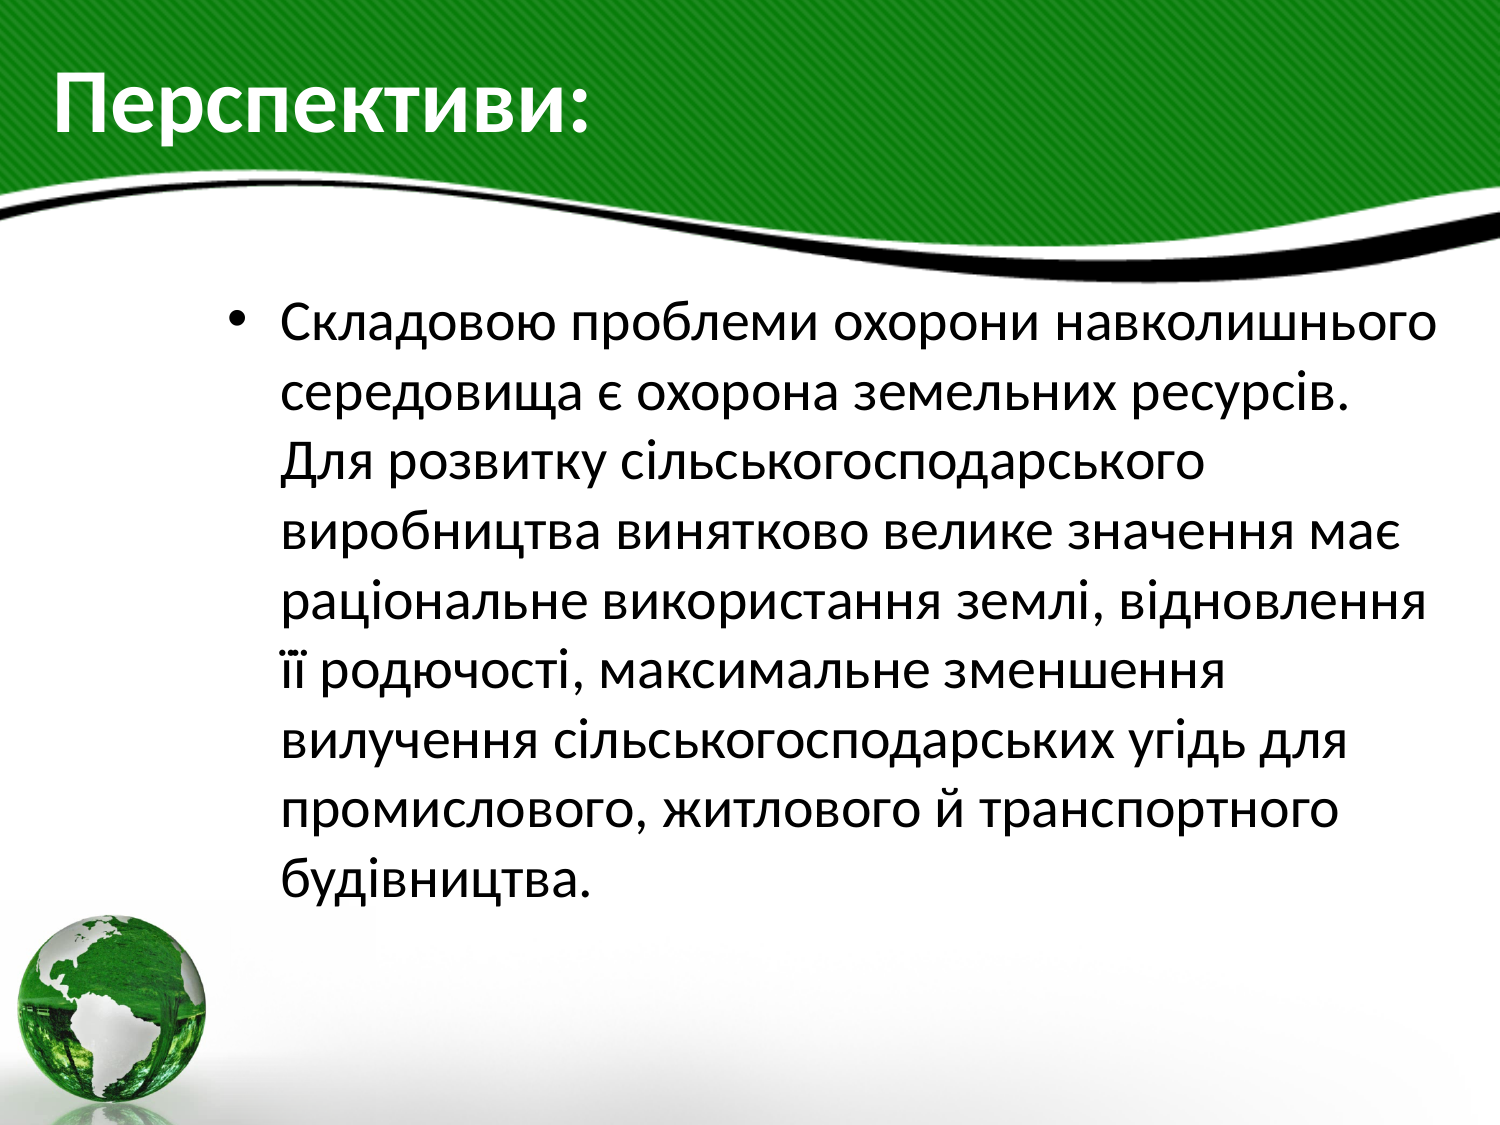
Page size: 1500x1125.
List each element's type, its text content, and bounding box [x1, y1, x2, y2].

list Складовою проблеми охорони навколишнього середовища є охорона земельних ресурсів. Для розвитку сільськогосподарського виробництва винятково велике значення має раціональне використання землі, відновлення її родючості, максимальне зменшення вилучення сільськогосподарських угідь для промислового, житлового й транспортного будівництва. [212, 274, 1463, 1026]
picture [0, 0, 1500, 1125]
title Перспективи: [37, 8, 1463, 183]
